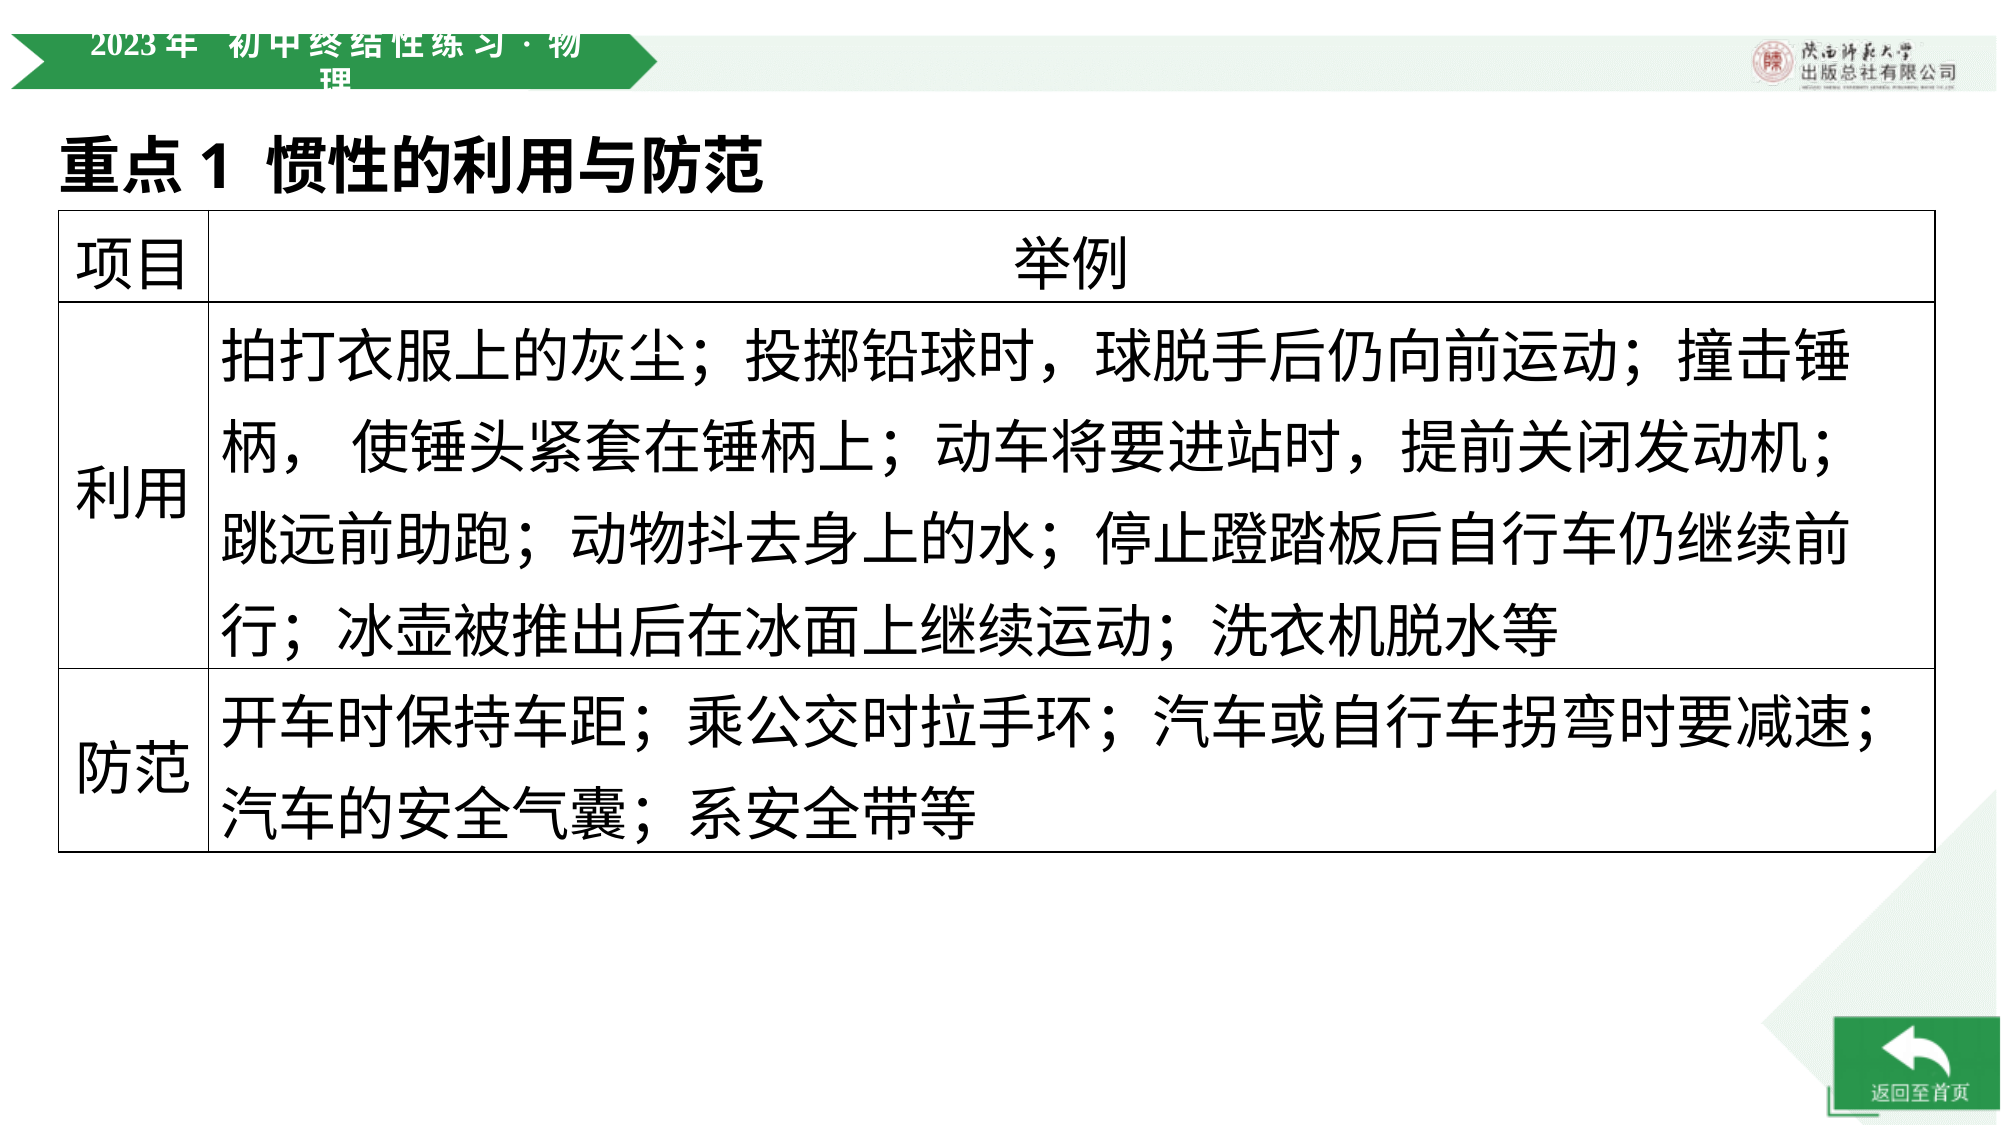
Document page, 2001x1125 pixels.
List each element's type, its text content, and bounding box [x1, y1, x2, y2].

table_cell 拍打衣服上的灰尘；投掷铅球时，球脱手后仍向前运动；撞击锤 柄， 使锤头紧套在锤柄上；动车将要进站时，提前关闭发动机； 跳远前助跑；动物抖去身上的水；停止蹬踏板后自行车仍继续前 行；冰壶被推出后在冰面上继续运动；洗衣机脱水等 [209, 303, 1934, 668]
picture [0, 0, 2001, 1125]
table_header 项目 [59, 211, 208, 301]
table_cell 利用 [59, 303, 208, 668]
table_cell 防范 [59, 669, 208, 851]
table_header 举例 [209, 211, 1934, 301]
table_cell 开车时保持车距；乘公交时拉手环；汽车或自行车拐弯时要减速； 汽车的安全气囊；系安全带等 [209, 669, 1934, 851]
text_box 重点1 惯性的利用与防范 [58, 88, 1941, 260]
